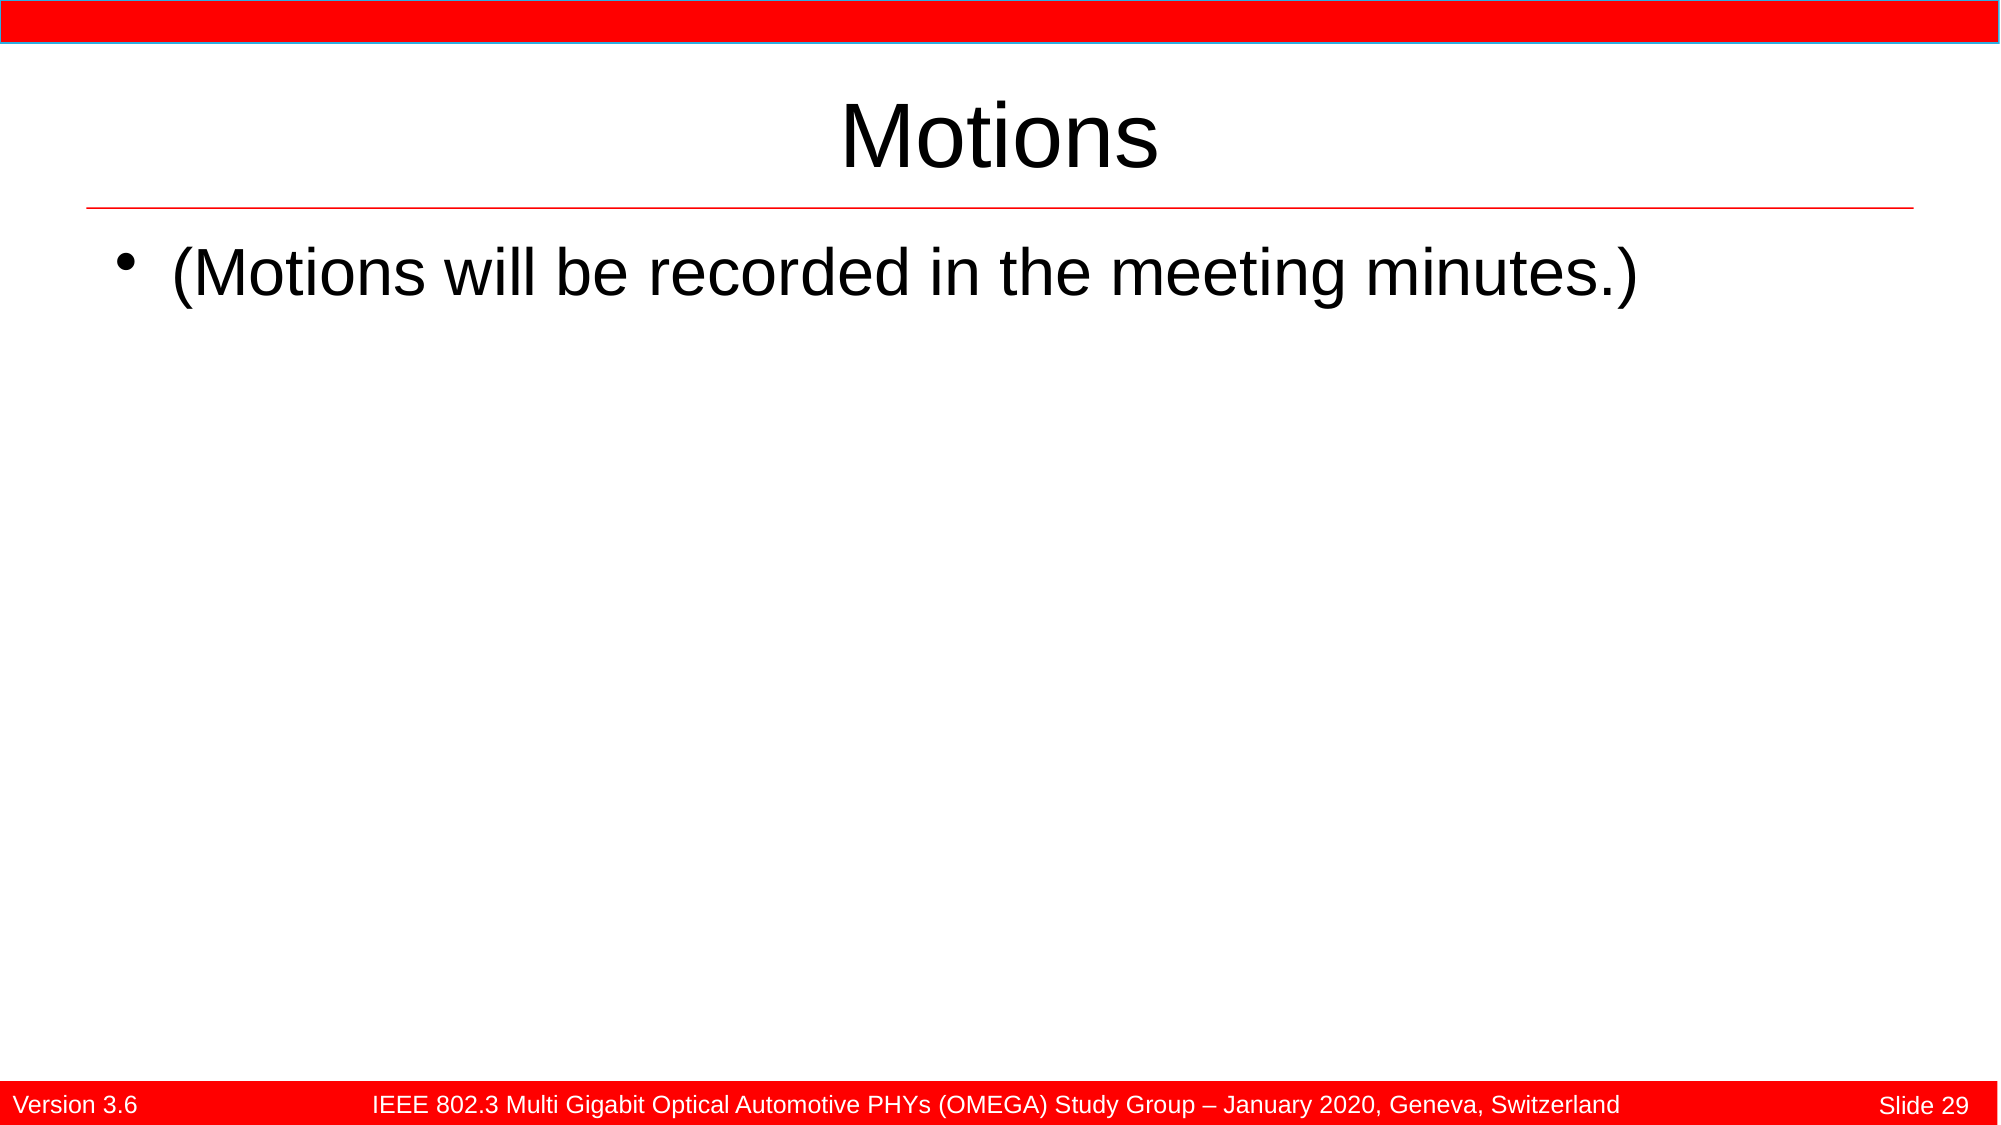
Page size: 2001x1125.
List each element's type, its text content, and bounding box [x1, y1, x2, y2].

list (Motions will be recorded in the meeting minutes.) [99, 221, 1901, 965]
title Motions [99, 66, 1901, 197]
